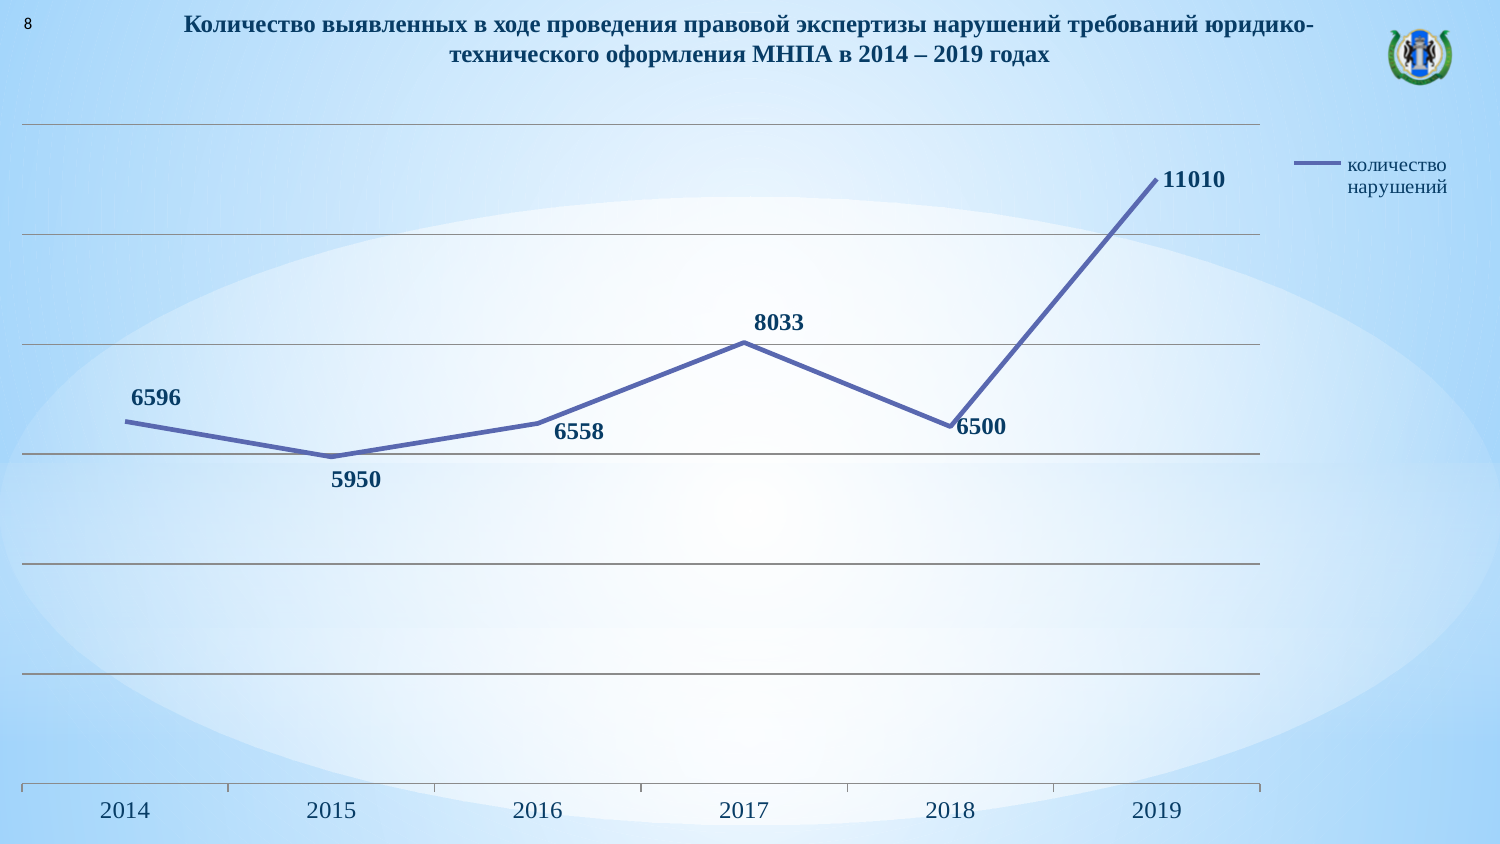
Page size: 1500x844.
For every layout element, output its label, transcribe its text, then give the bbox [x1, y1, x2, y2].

text_box Количество выявленных в ходе проведения правовой экспертизы нарушений требований юридико-технического оформления МНПА в 2014 – 2019 годах [147, 0, 1353, 54]
chart [17, 56, 1495, 824]
picture [1387, 27, 1454, 87]
slide_number 8 [3, 0, 54, 45]
